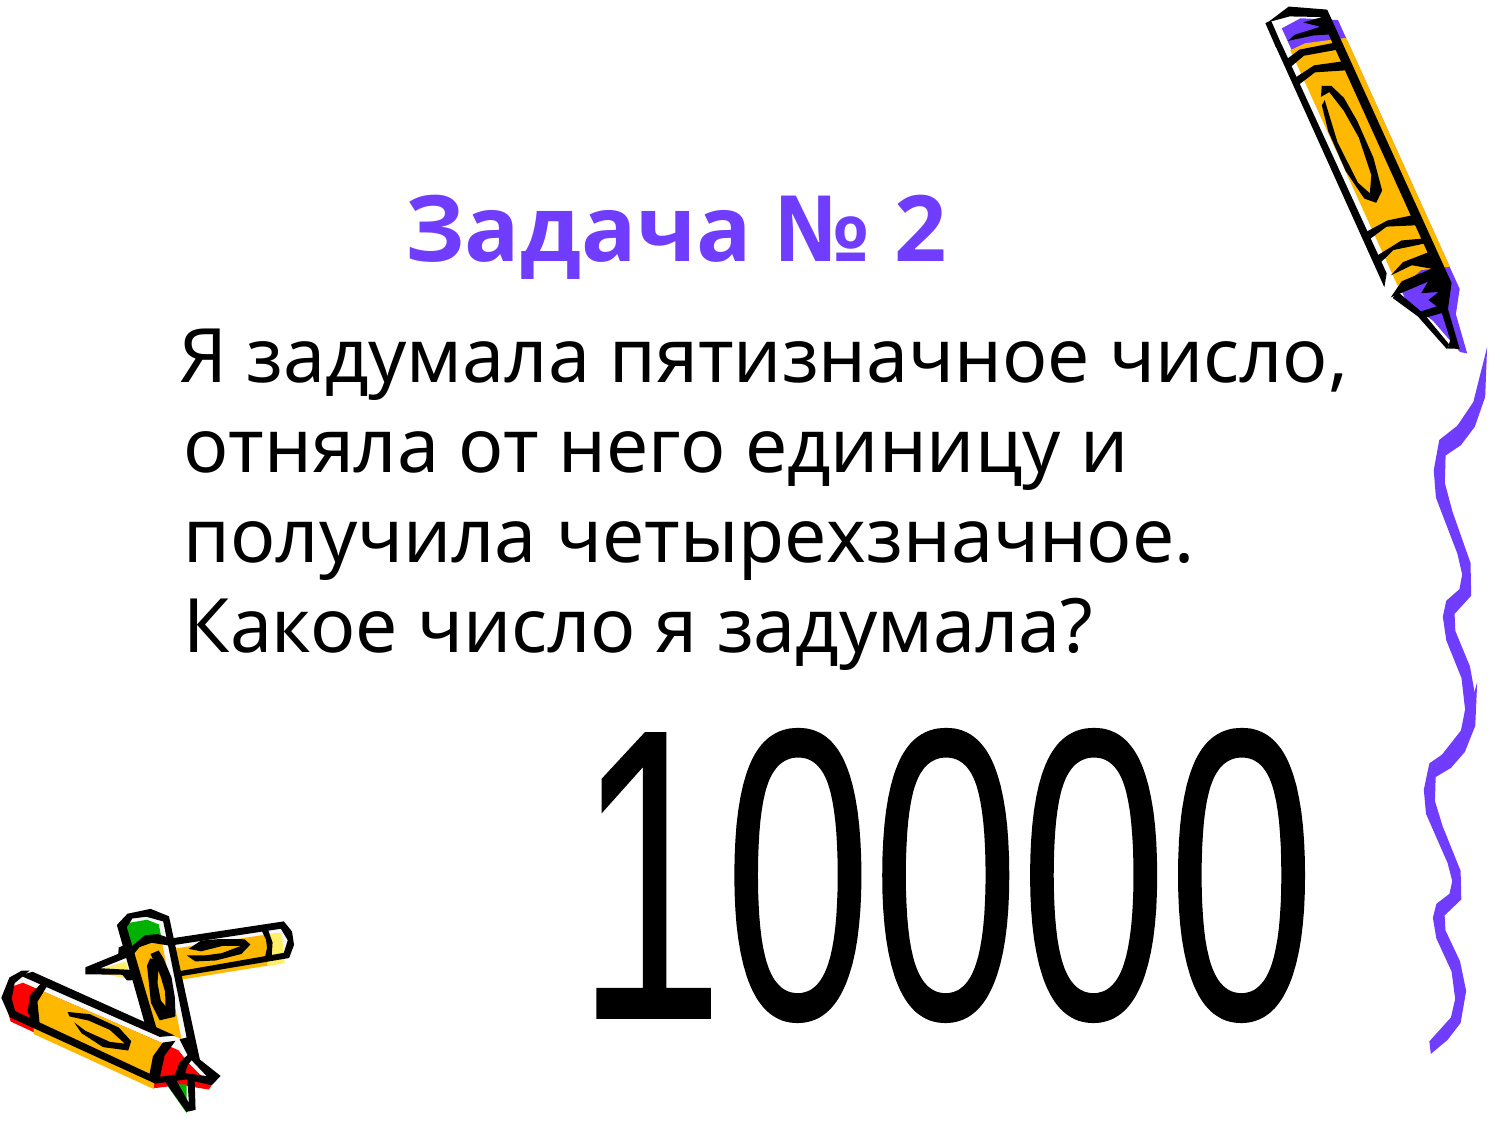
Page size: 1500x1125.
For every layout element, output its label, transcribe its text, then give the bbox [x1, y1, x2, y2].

list Я задумала пятизначное число, отняла от него единицу и получила четырехзначное. Какое число я задумала? [112, 299, 1376, 901]
title Задача № 2 [112, 24, 1240, 288]
